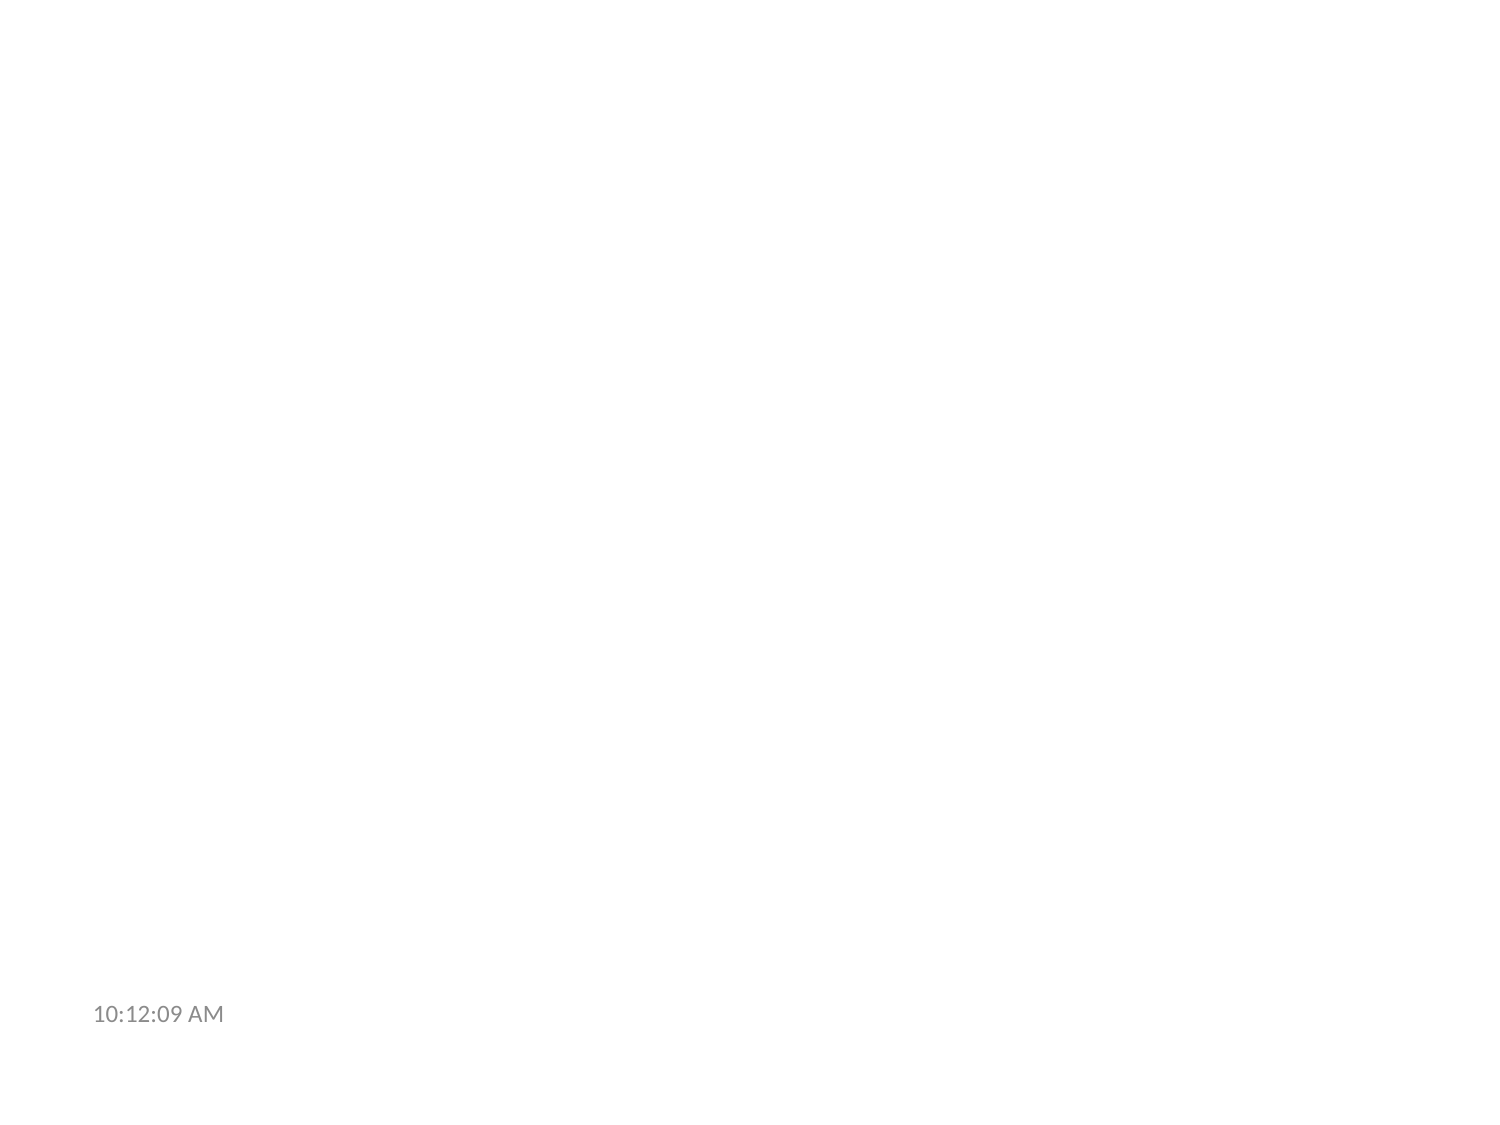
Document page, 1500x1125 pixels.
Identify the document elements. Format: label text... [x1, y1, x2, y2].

text_box 3:35:09 PM [77, 982, 428, 1043]
